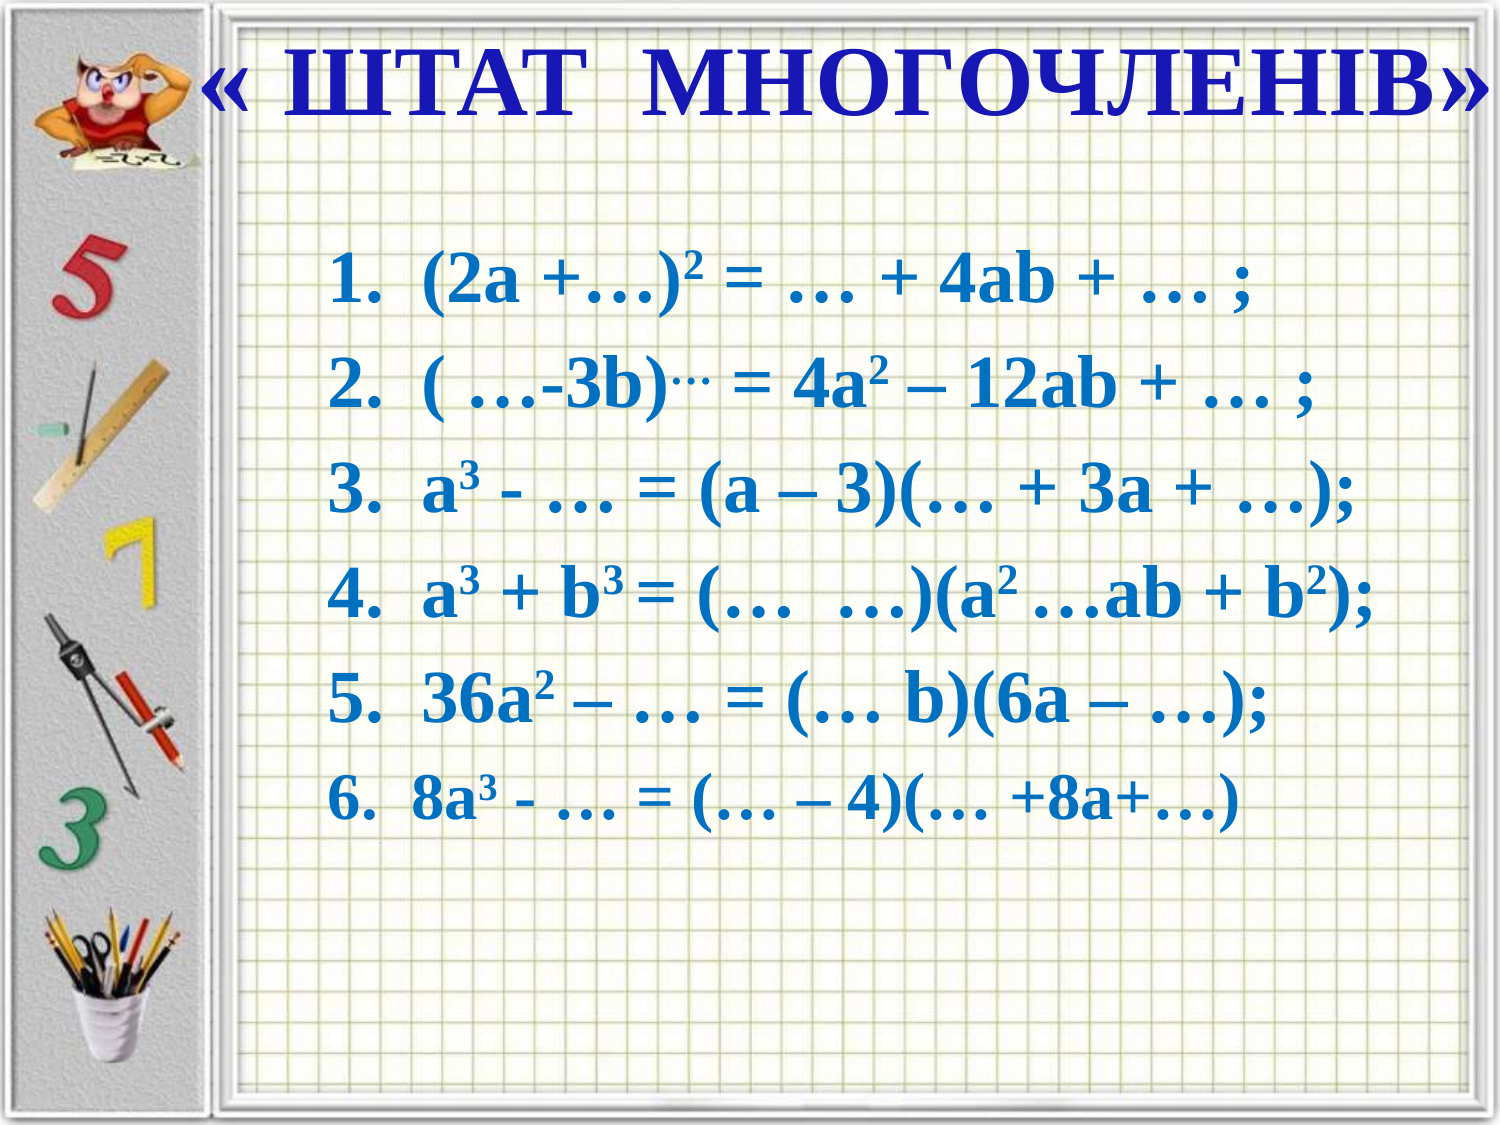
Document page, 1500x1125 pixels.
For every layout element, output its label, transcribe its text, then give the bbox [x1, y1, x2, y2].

text_box 1. (2а +…)2 = … + 4аb + … ; 2. ( …-3b)… = 4а2 – 12аb + … ; 3. а3 - … = (а – 3)(… + 3a + …); 4. а3 + b3 = (… …)(а2 …ab + b2); 5. 36а2 – … = (… b)(6а – …); [312, 219, 1435, 745]
picture [0, 0, 1500, 1125]
text_box « ШТАТ МНОГОЧЛЕНІВ» [181, 0, 1500, 416]
text_box 6. 8а3 - … = (… – 4)(… +8а+…) [312, 745, 1404, 841]
